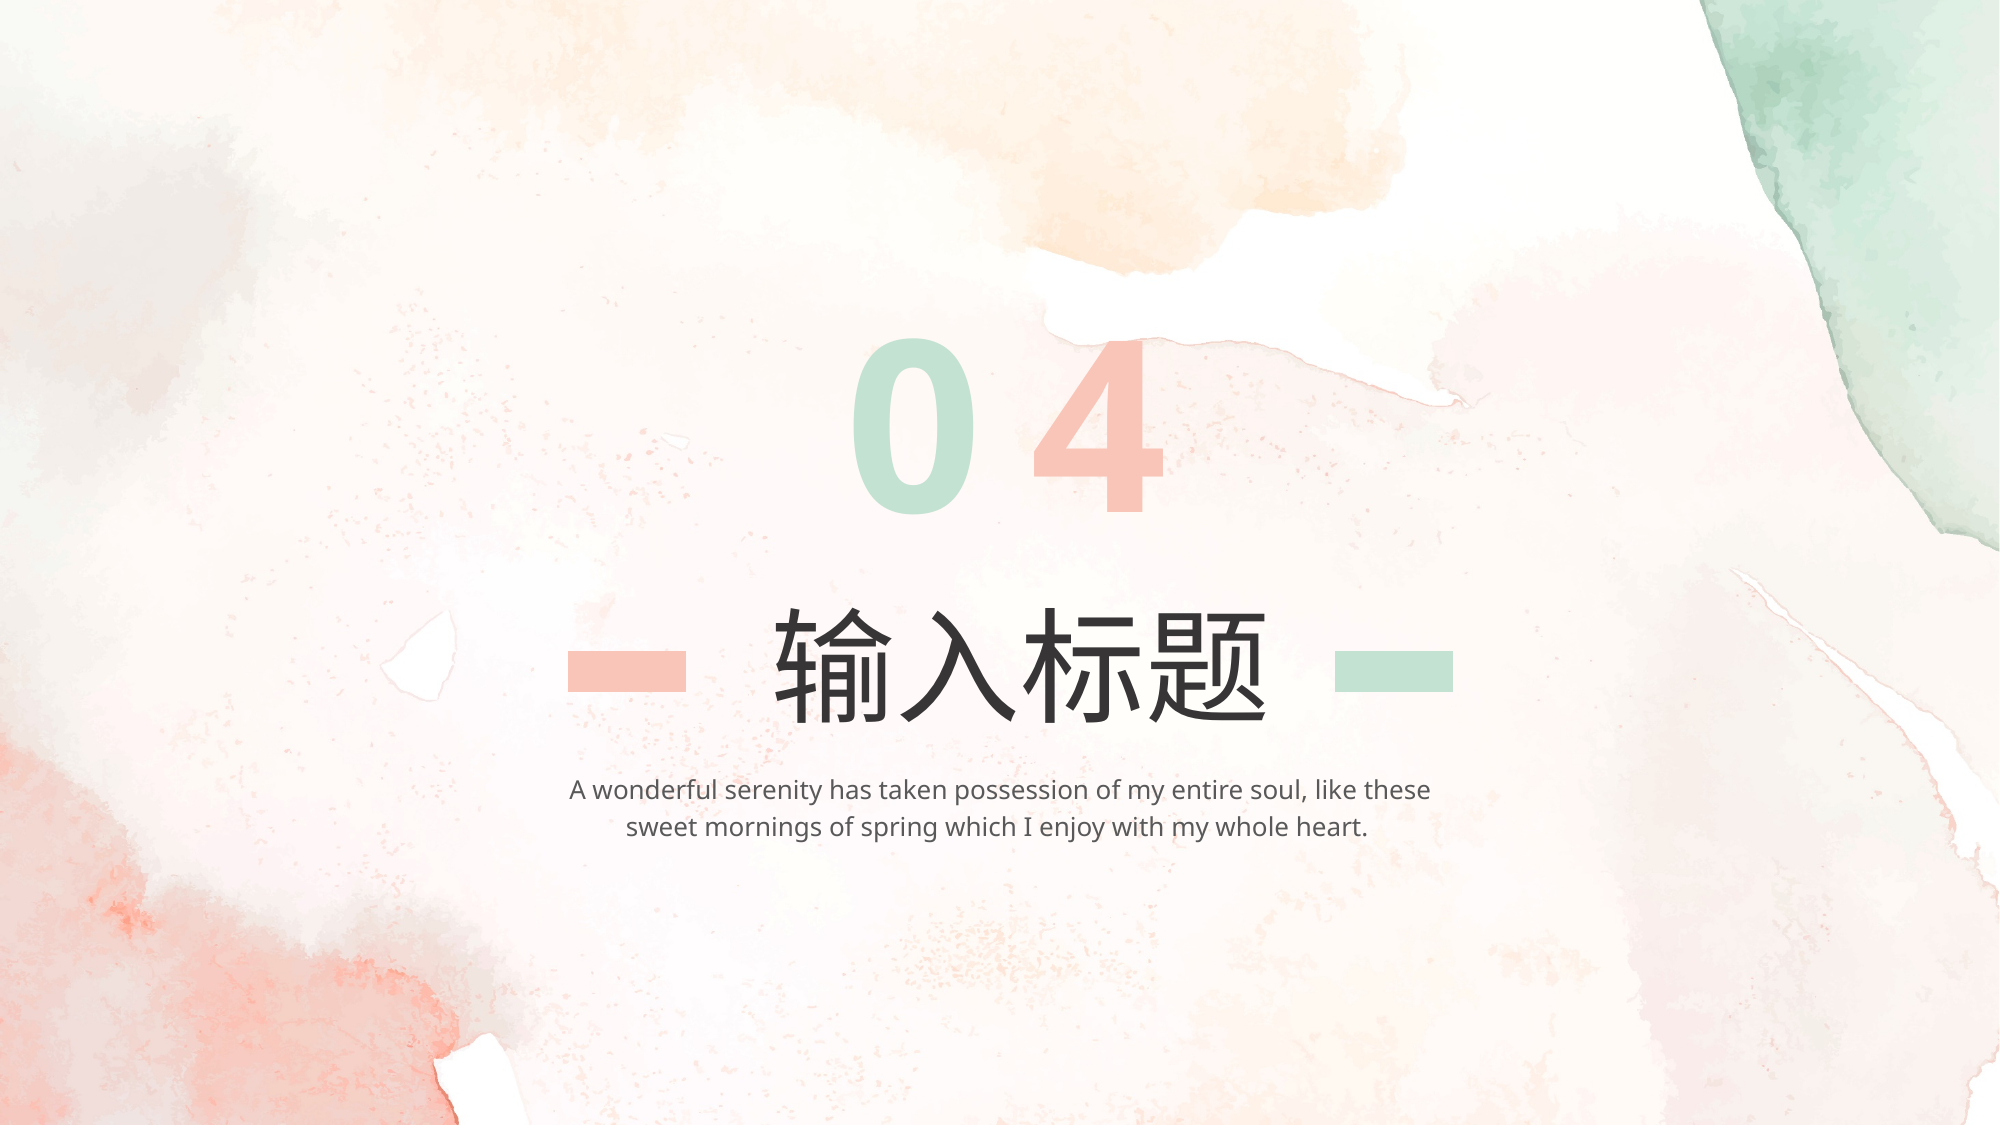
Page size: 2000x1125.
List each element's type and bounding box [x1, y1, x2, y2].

text_box [568, 581, 1454, 749]
picture [0, 0, 2000, 1125]
text_box [831, 265, 1193, 572]
